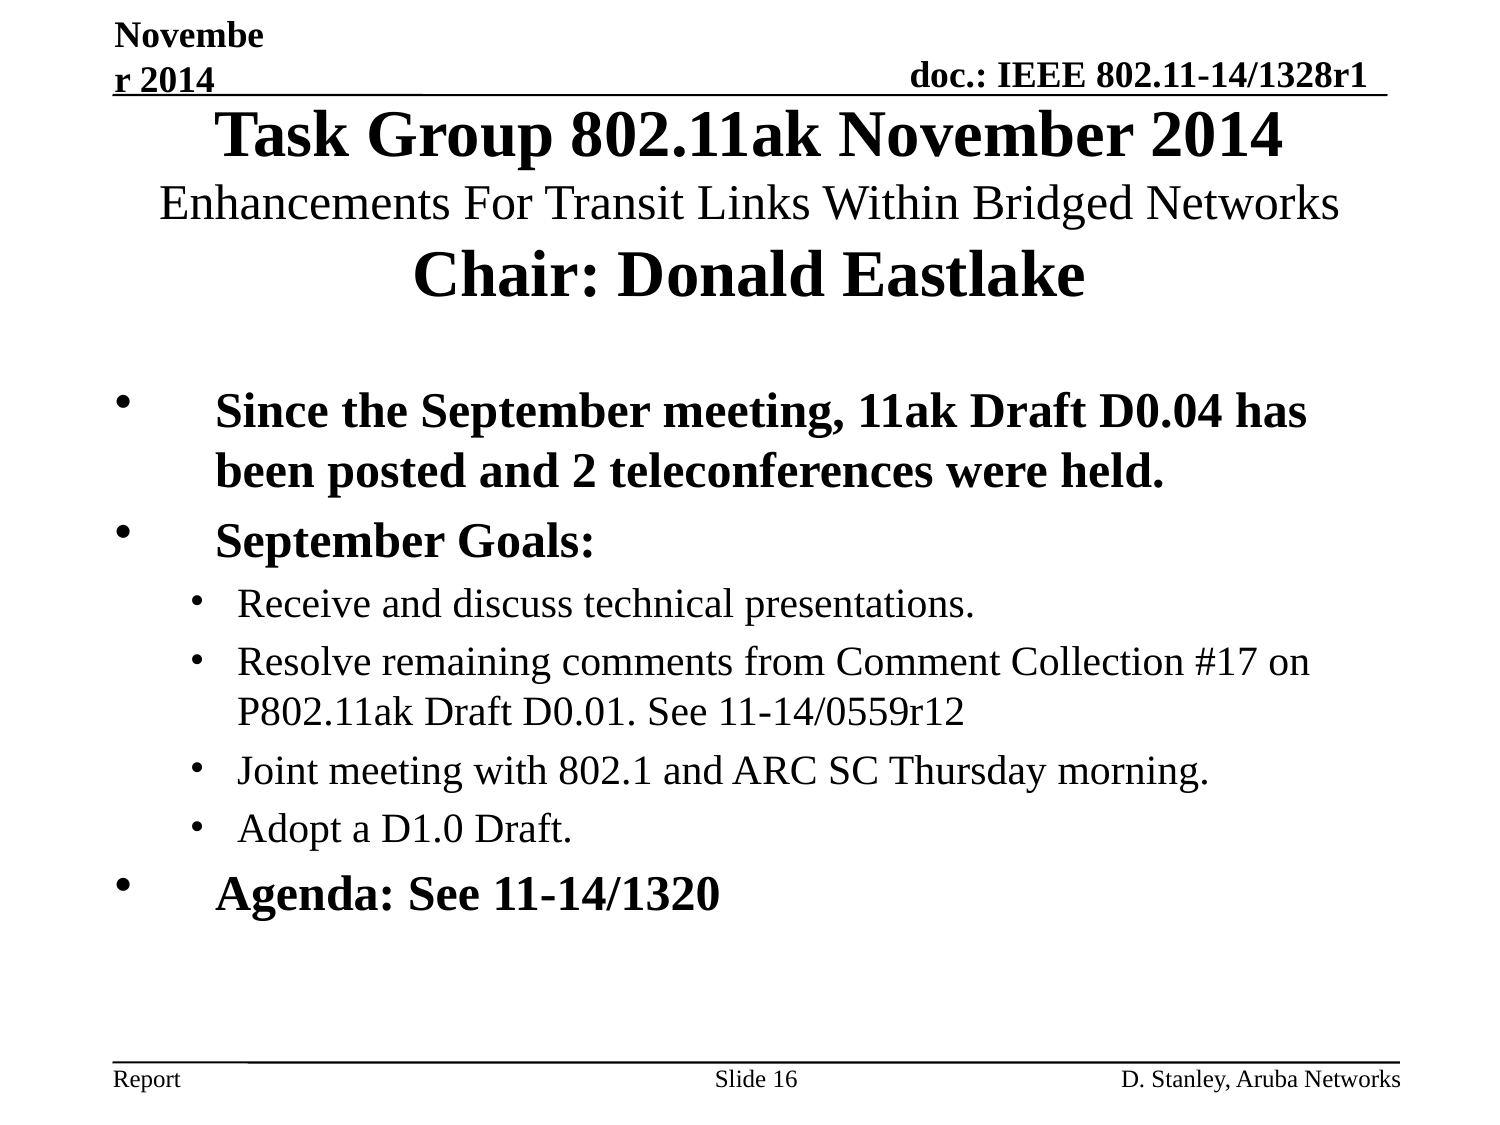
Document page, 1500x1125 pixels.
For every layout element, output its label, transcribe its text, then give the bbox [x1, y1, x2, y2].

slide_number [114, 54, 274, 100]
slide_number Slide 16 [712, 1062, 800, 1093]
list Since the September meeting, 11ak Draft D0.04 has been posted and 2 teleconferences were held. September Goals: Receive and discuss technical presentations. Resolve remaining comments from Comment Collection #17 on P802.11ak Draft D0.01. See 11-14/0559r12 Joint meeting with 802.1 and ARC SC Thursday morning. Adopt a D1.0 Draft. Agenda: See 11-14/1320 [99, 299, 1388, 925]
footer D. Stanley, Aruba Networks [1058, 1062, 1402, 1093]
title Task Group 802.11ak November 2014 Enhancements For Transit Links Within Bridged Networks Chair: Donald Eastlake [112, 112, 1388, 288]
